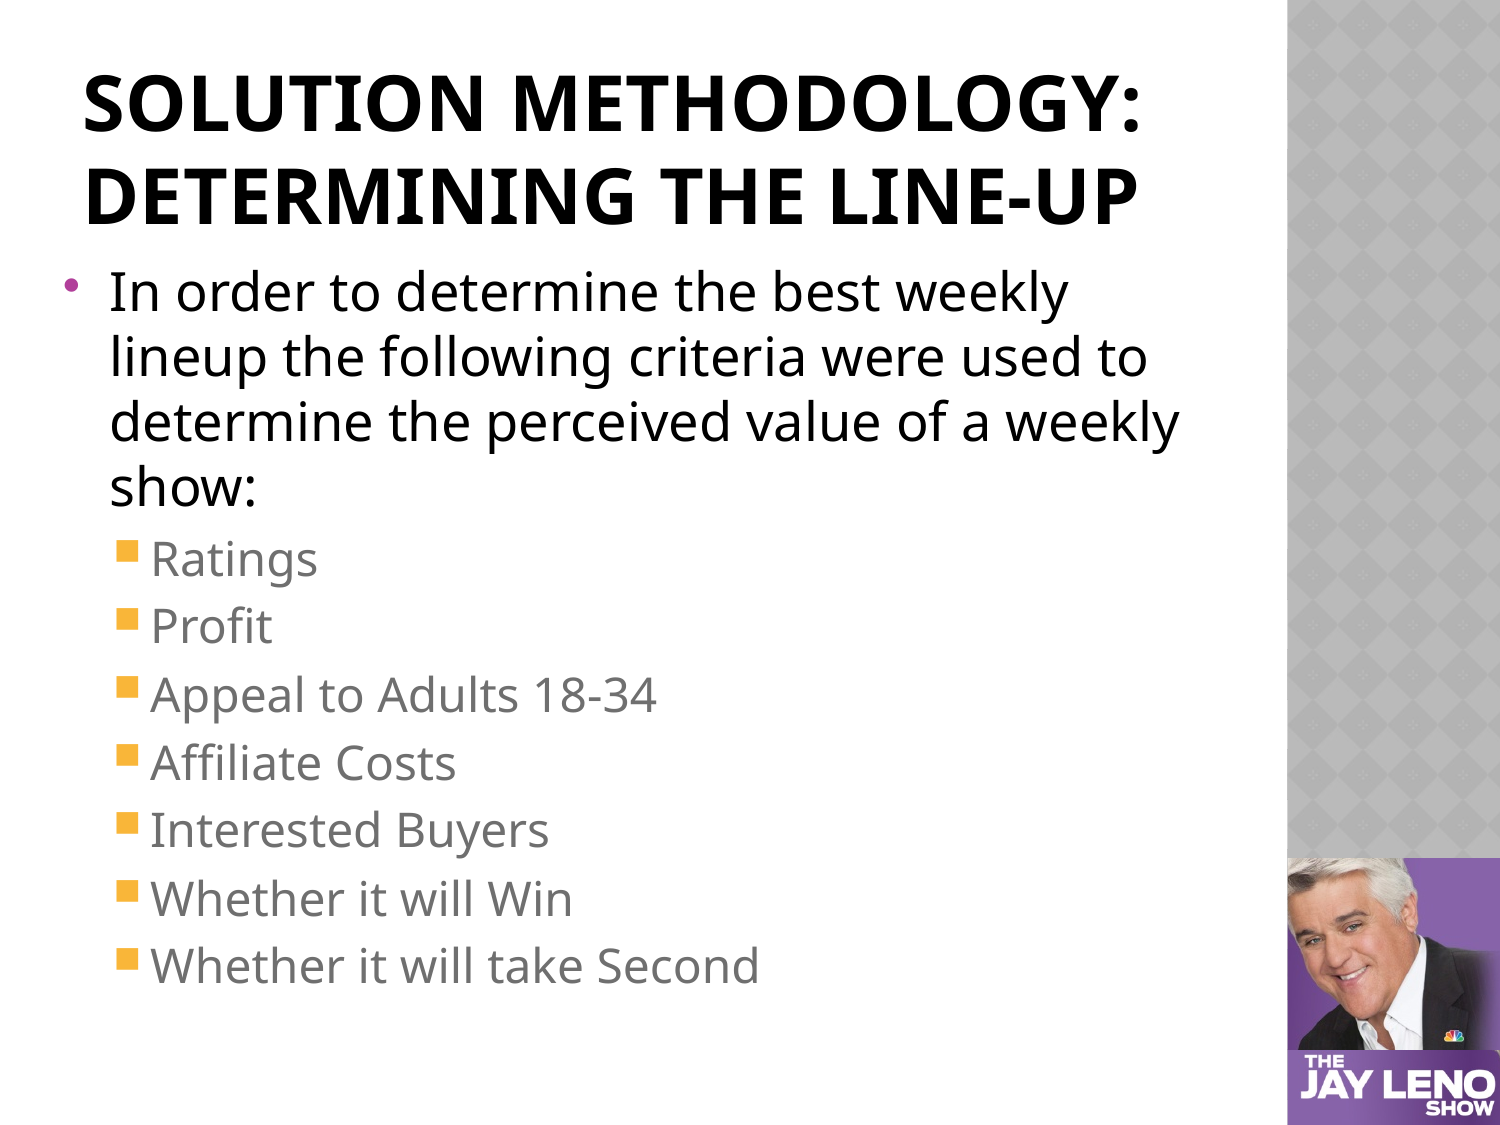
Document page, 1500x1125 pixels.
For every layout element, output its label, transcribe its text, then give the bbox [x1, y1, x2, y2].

title Solution Methodology: DETERMINING THE LINE-UP [75, 52, 1263, 240]
picture [1287, 858, 1500, 1125]
list In order to determine the best weekly lineup the following criteria were used to determine the perceived value of a weekly show: Ratings Profit Appeal to Adults 18-34 Affiliate Costs Interested Buyers Whether it will Win Whether it will take Second [50, 249, 1238, 1045]
